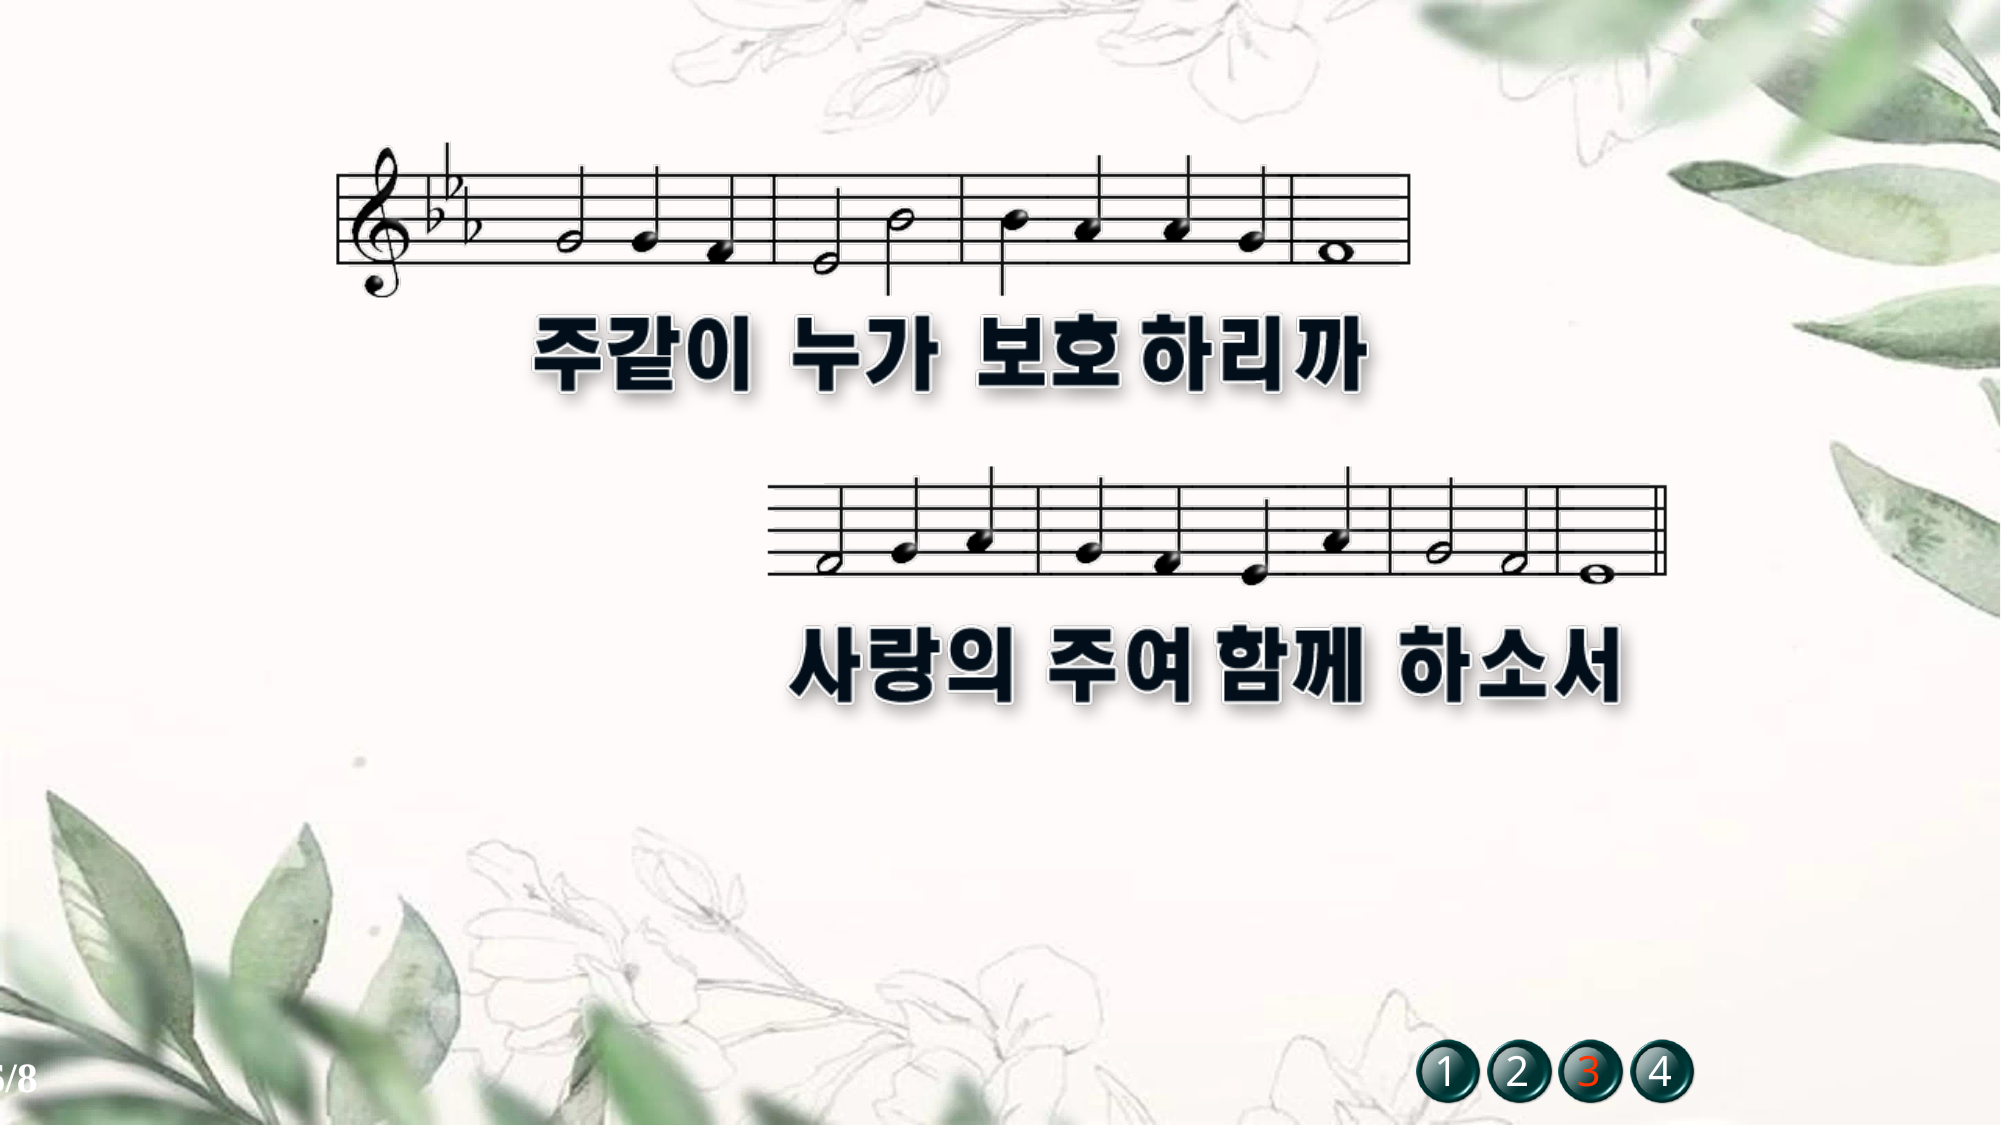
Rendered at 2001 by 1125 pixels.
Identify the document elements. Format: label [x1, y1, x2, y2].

text_box [1627, 1035, 1697, 1106]
text_box [1413, 1035, 1484, 1106]
picture [0, 0, 2001, 1125]
text_box [1555, 1035, 1626, 1106]
text_box [1484, 1035, 1555, 1106]
